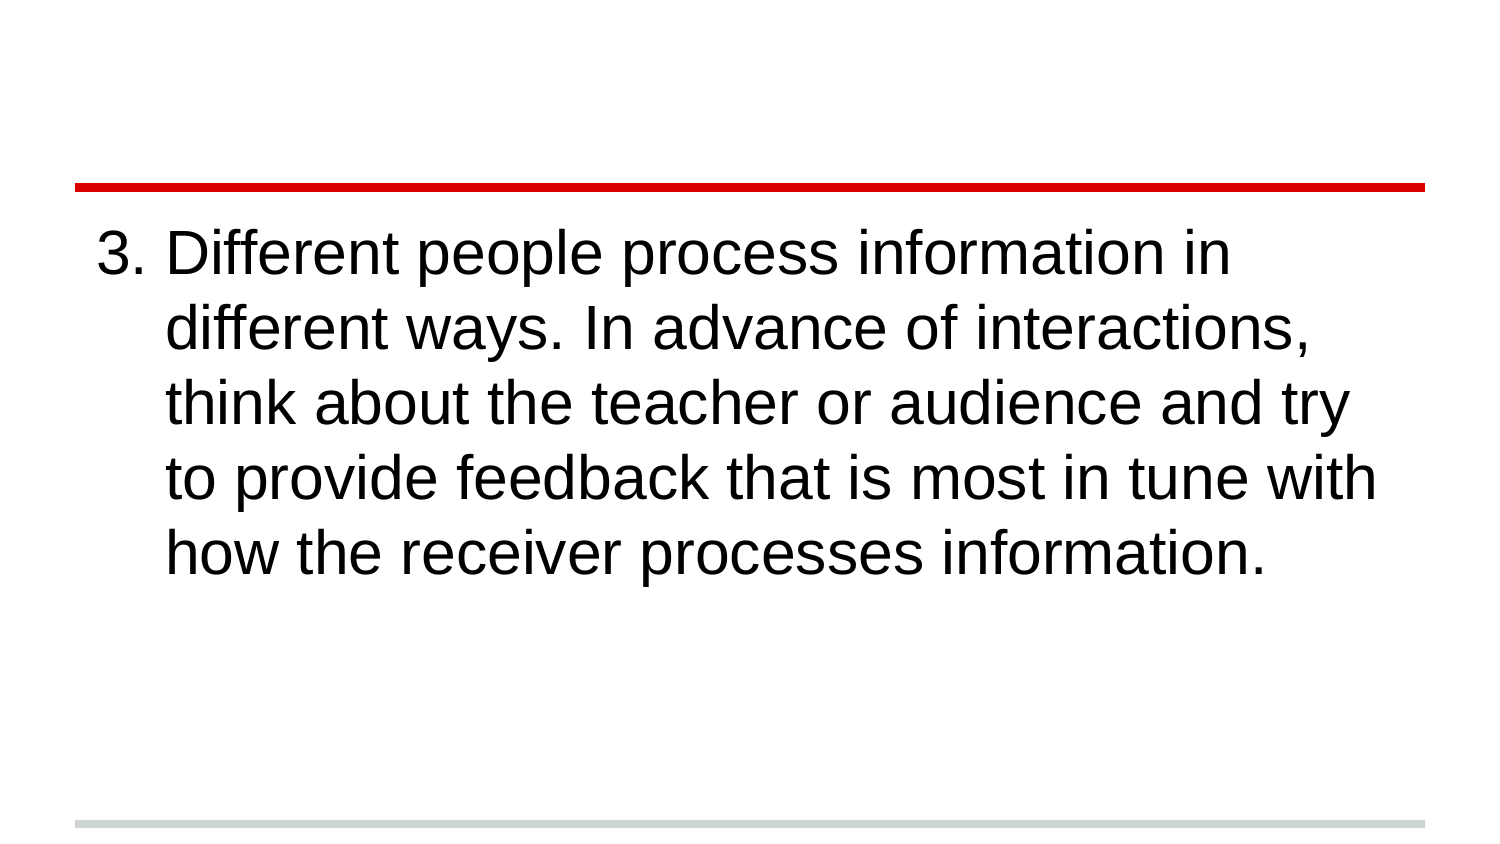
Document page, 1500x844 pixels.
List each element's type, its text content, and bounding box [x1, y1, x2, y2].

list Different people process information in different ways. In advance of interactions, think about the teacher or audience and try to provide feedback that is most in tune with how the receiver processes information. [75, 196, 1425, 808]
